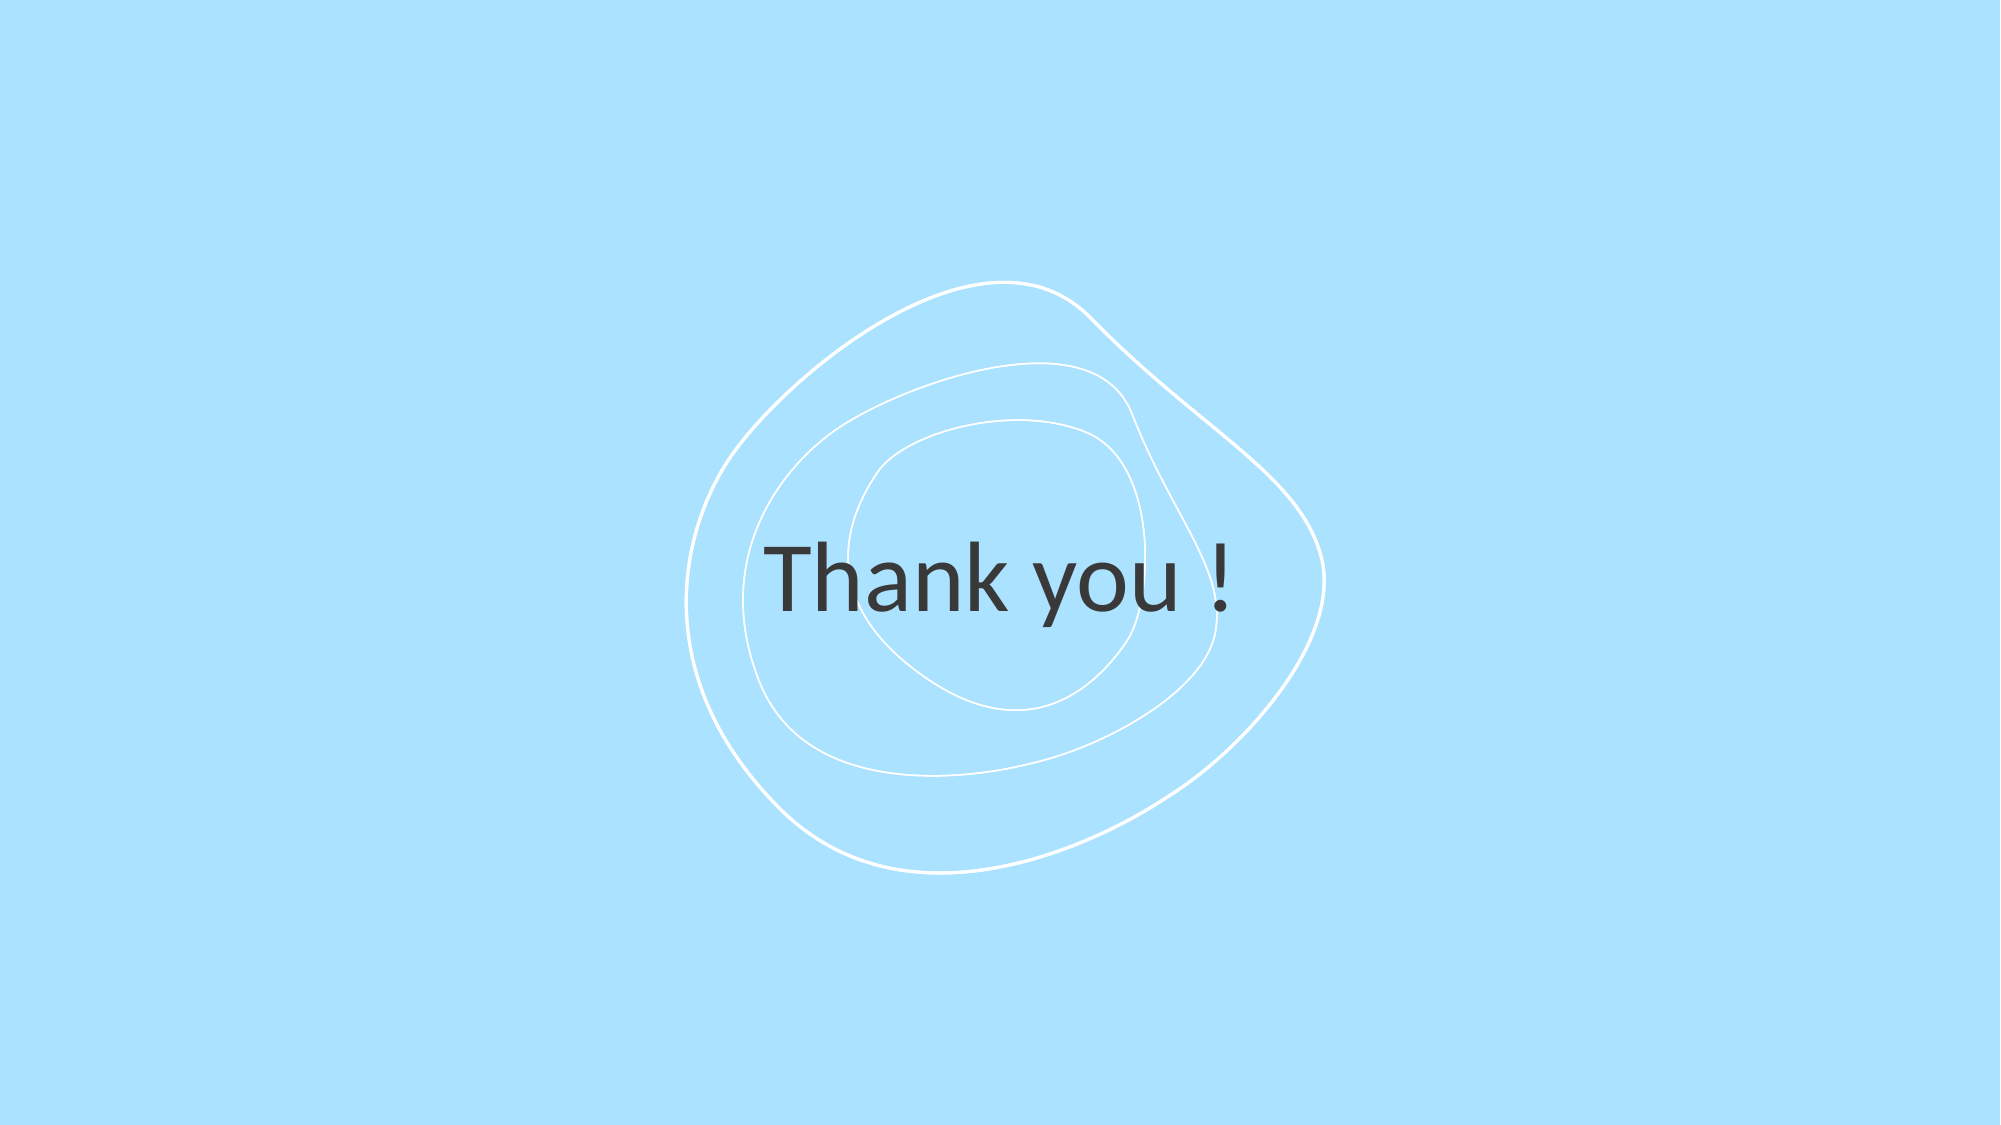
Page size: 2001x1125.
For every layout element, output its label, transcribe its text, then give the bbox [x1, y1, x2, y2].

title Thank you ! [294, 504, 1706, 722]
